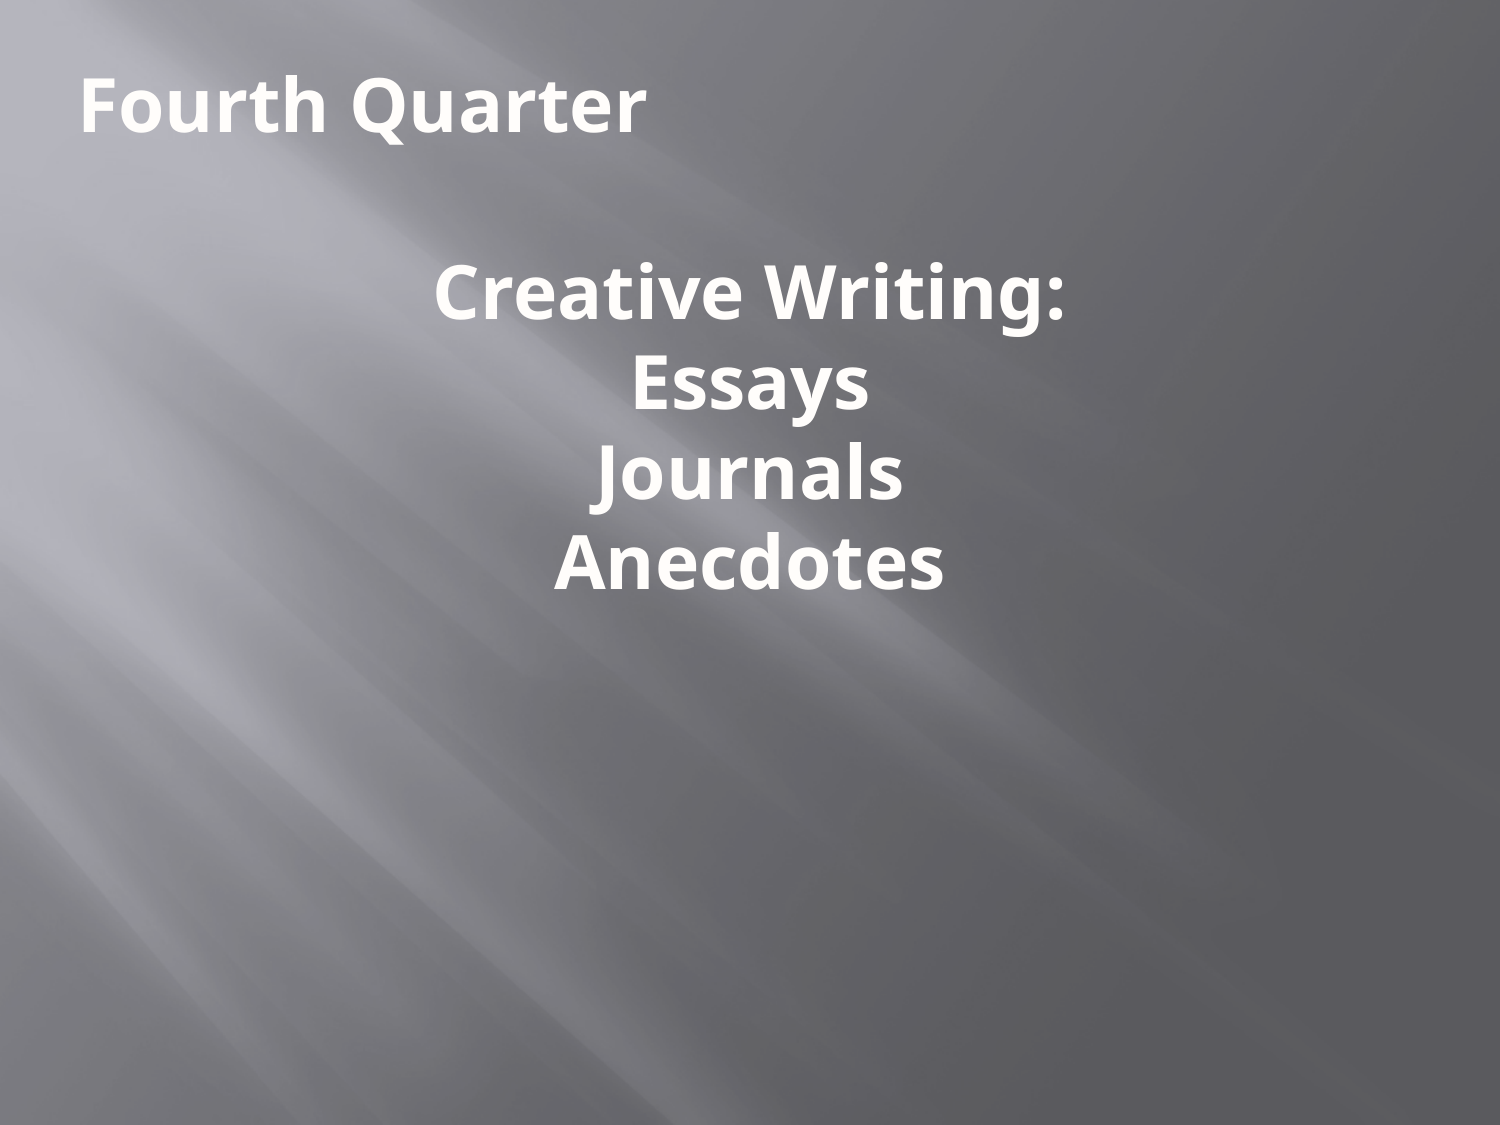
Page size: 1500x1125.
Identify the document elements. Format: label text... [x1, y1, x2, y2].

text_box Fourth Quarter [62, 49, 688, 155]
text_box Creative Writing: Essays Journals Anecdotes [275, 236, 1225, 792]
